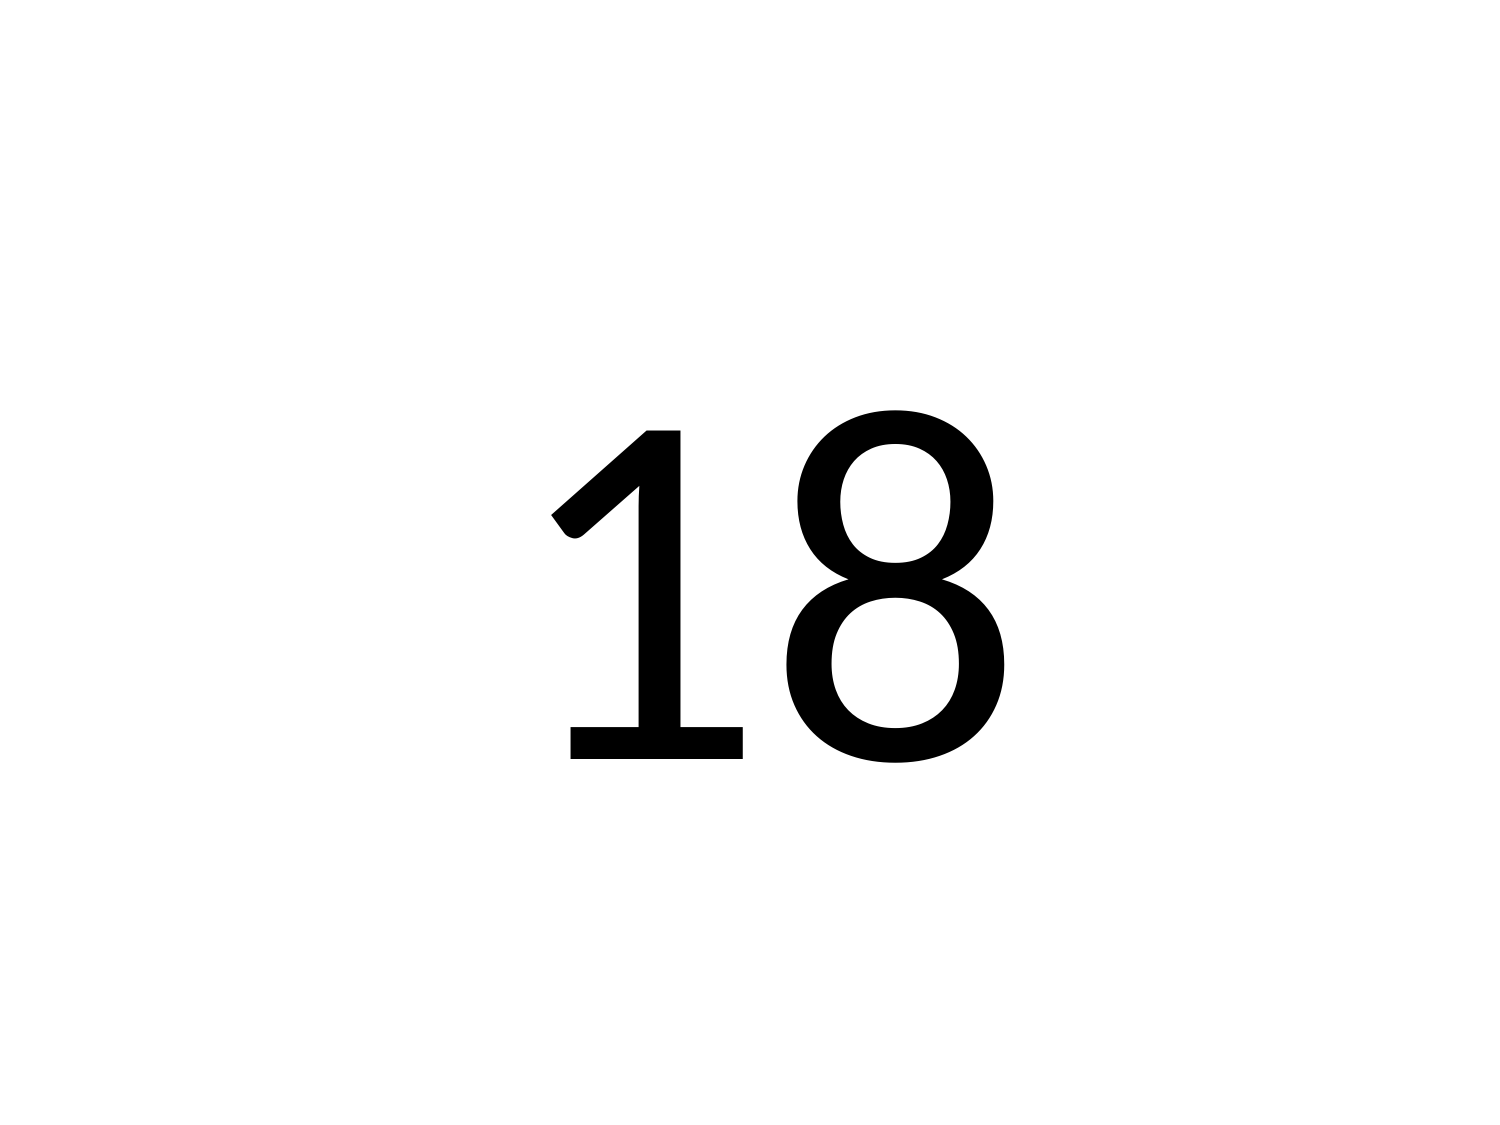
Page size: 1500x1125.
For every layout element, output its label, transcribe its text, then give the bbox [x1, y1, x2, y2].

text_box 18 [411, 241, 1123, 1109]
